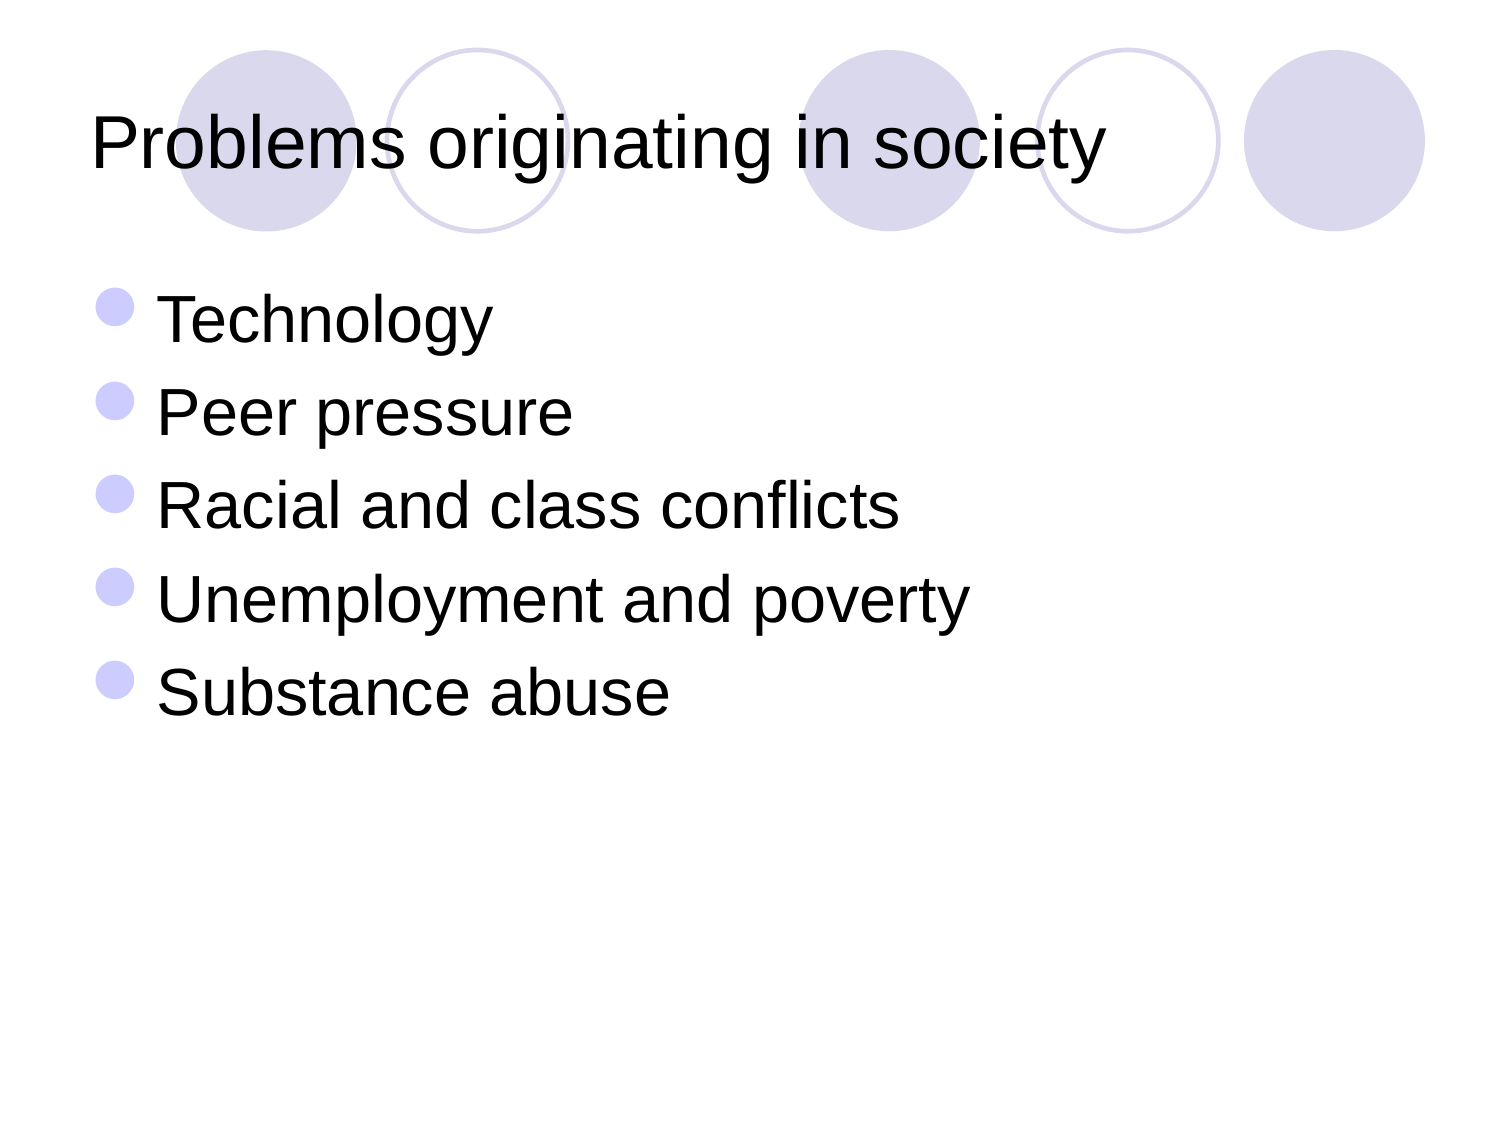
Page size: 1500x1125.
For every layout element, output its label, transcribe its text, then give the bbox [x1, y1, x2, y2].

list Technology Peer pressure Racial and class conflicts Unemployment and poverty Substance abuse [74, 267, 1426, 1012]
title Problems originating in society [74, 44, 1426, 233]
